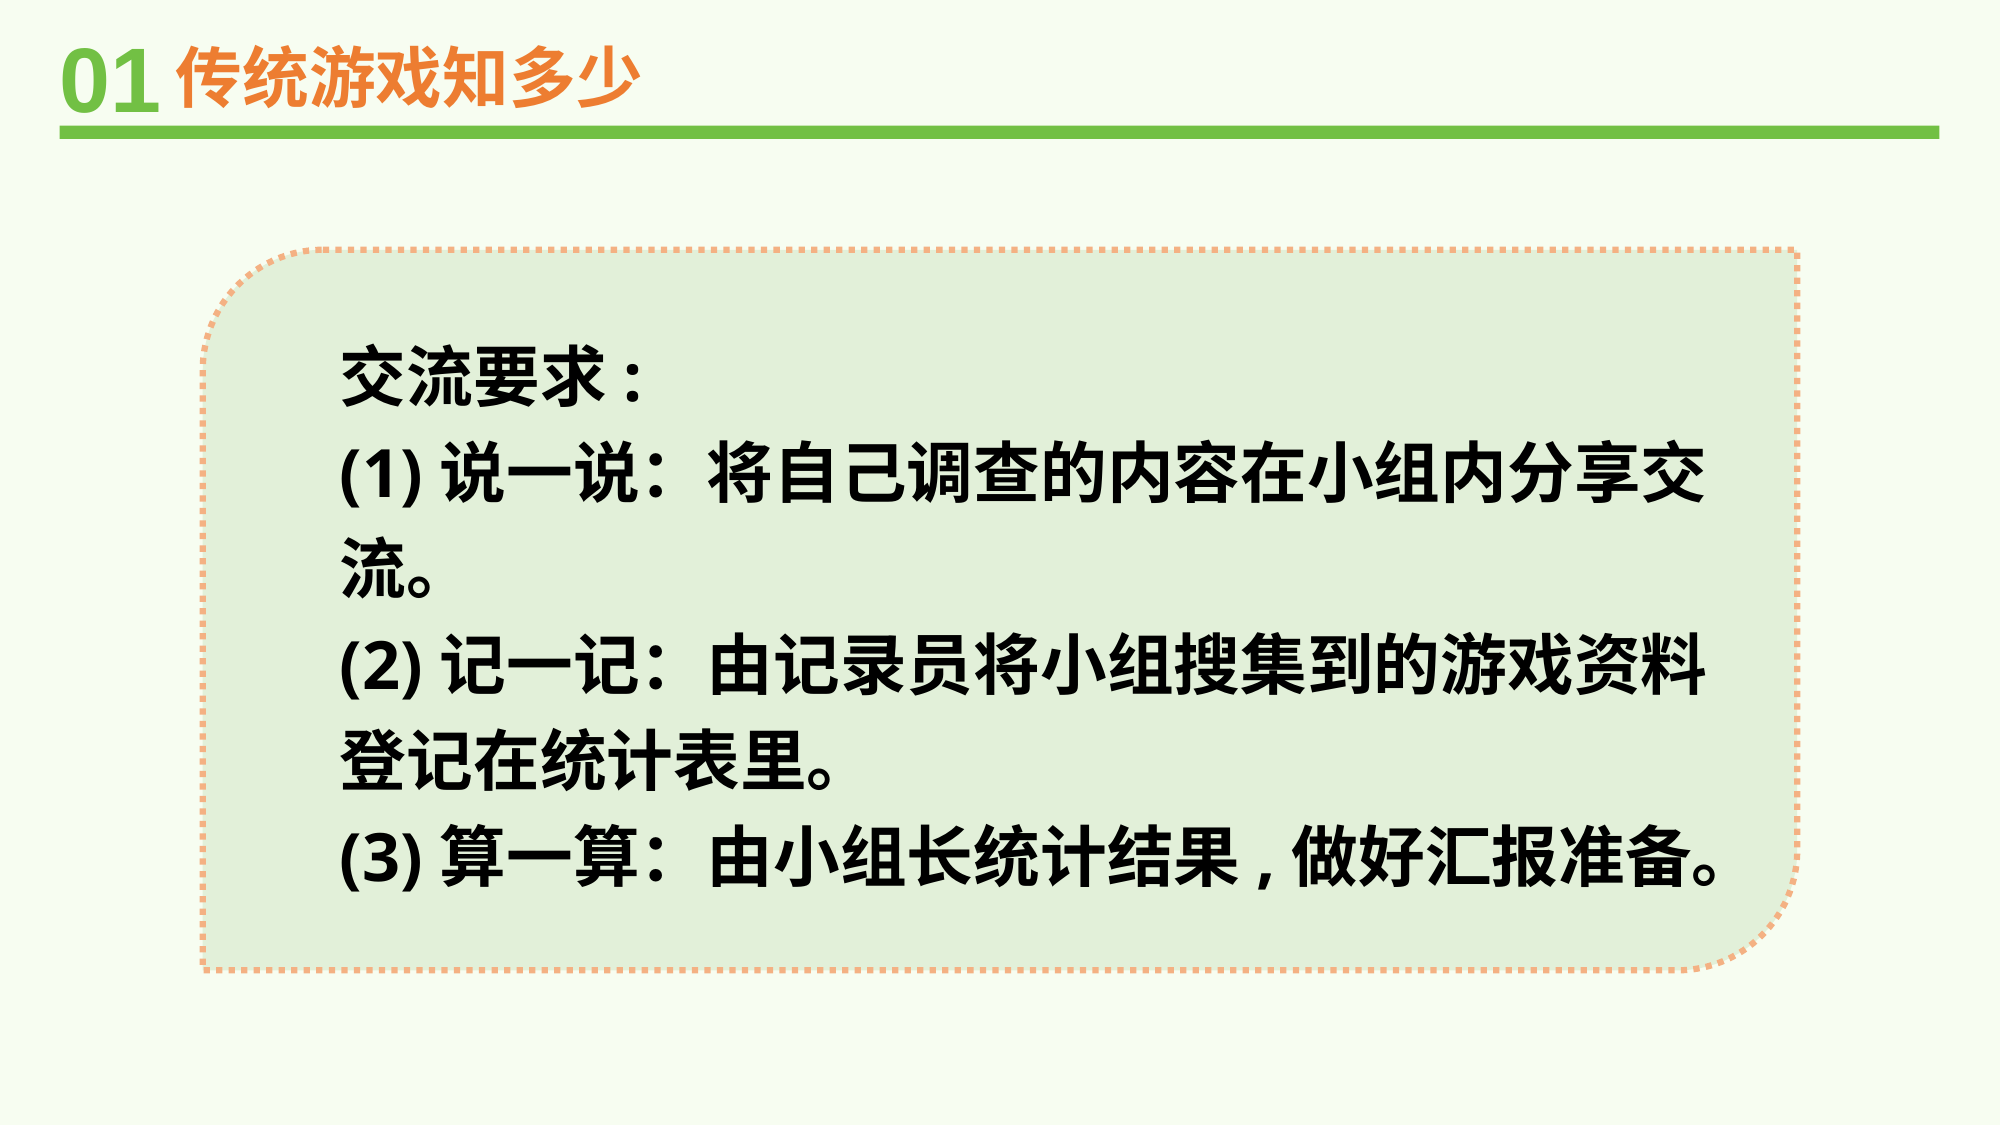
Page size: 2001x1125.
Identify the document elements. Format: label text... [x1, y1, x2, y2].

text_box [202, 249, 1798, 971]
text_box 01 [59, 24, 161, 125]
text_box [59, 125, 1940, 140]
text_box 传统游戏知多少 [160, 28, 699, 123]
